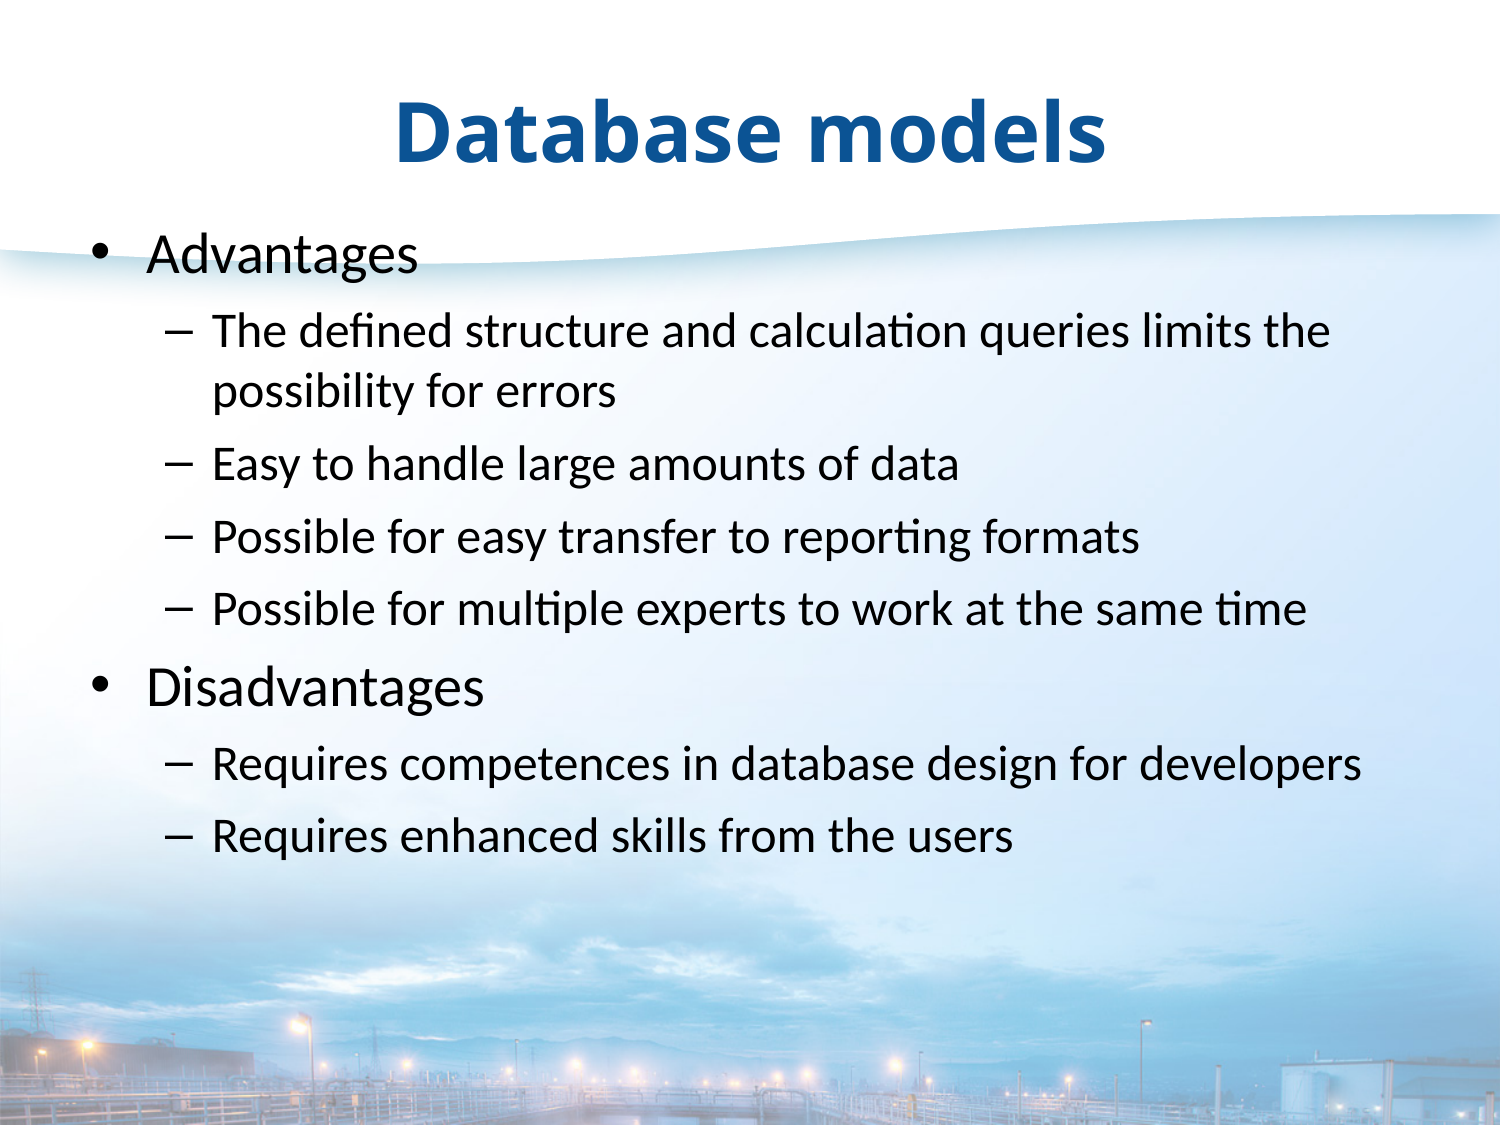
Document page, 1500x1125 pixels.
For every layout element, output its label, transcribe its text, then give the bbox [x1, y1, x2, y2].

list Advantages The defined structure and calculation queries limits the possibility for errors Easy to handle large amounts of data Possible for easy transfer to reporting formats Possible for multiple experts to work at the same time Disadvantages Requires competences in database design for developers Requires enhanced skills from the users [75, 208, 1425, 1083]
title Database models [75, 45, 1425, 208]
picture [0, 215, 1500, 1125]
